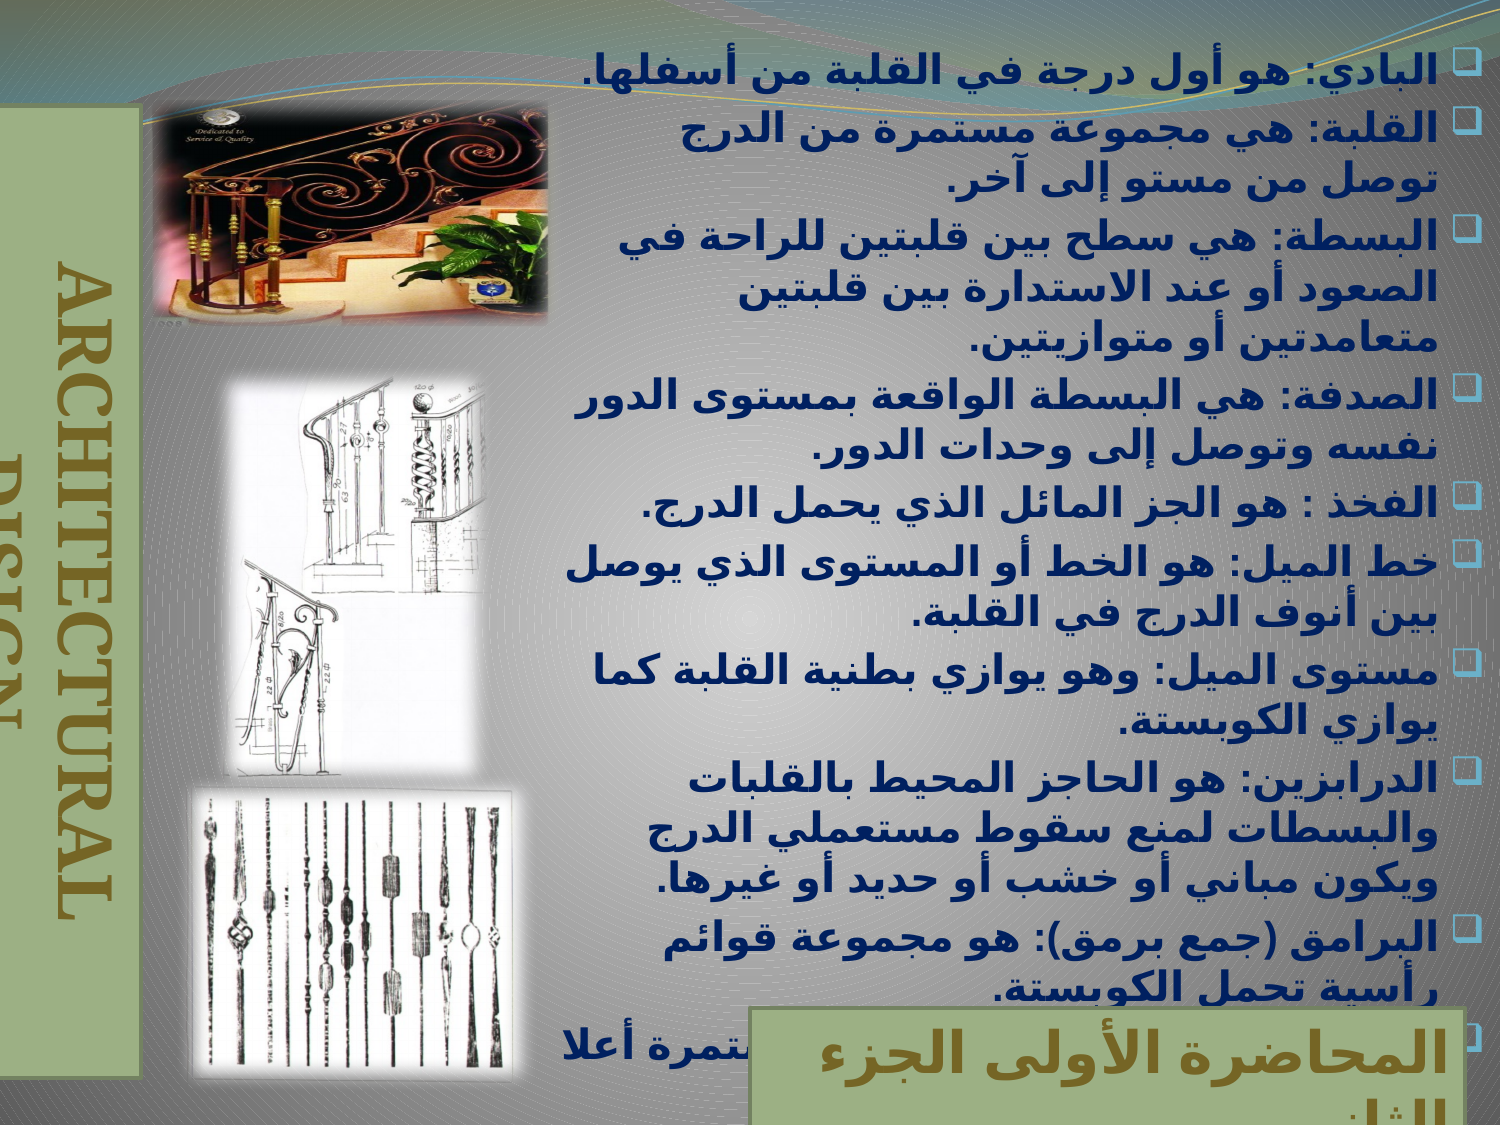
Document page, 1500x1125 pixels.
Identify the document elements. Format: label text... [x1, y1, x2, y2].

list البادي: هو أول درجة في القلبة من أسفلها. القلبة: هي مجموعة مستمرة من الدرج توصل من مستو إلى آخر. البسطة: هي سطح بين قلبتين للراحة في الصعود أو عند الاستدارة بين قلبتين متعامدتين أو متوازيتين. الصدفة: هي البسطة الواقعة بمستوى الدور نفسه وتوصل إلى وحدات الدور. الفخذ : هو الجز المائل الذي يحمل الدرج. خط الميل: هو الخط أو المستوى الذي يوصل بين أنوف الدرج في القلبة. مستوى الميل : وهو يوازي بطنية القلبة كما يوازي الكوبستة. الدرابزين: هو الحاجز المحيط بالقلبات والبسطات لمنع سقوط مستعملي الدرج ويكون مباني أو خشب أو حديد أو غيرها. البرامق (جمع برمق): هو مجموعة قوائم رأسية تحمل الكوبستة. الكوبستة: هي مقبض لليد تكون مستمرة أعلا الدرابزين. بطنية (القلبة أو الدرجة) : هو السطح السفلي للقلبة أو الدرجة. [539, 35, 1500, 1038]
picture [140, 93, 564, 333]
picture [136, 390, 567, 719]
text_box Architectural Disign [0, 103, 143, 1080]
picture [197, 729, 517, 1114]
text_box المحاضرة الأولى الجزء الثاني [748, 1006, 1467, 1125]
